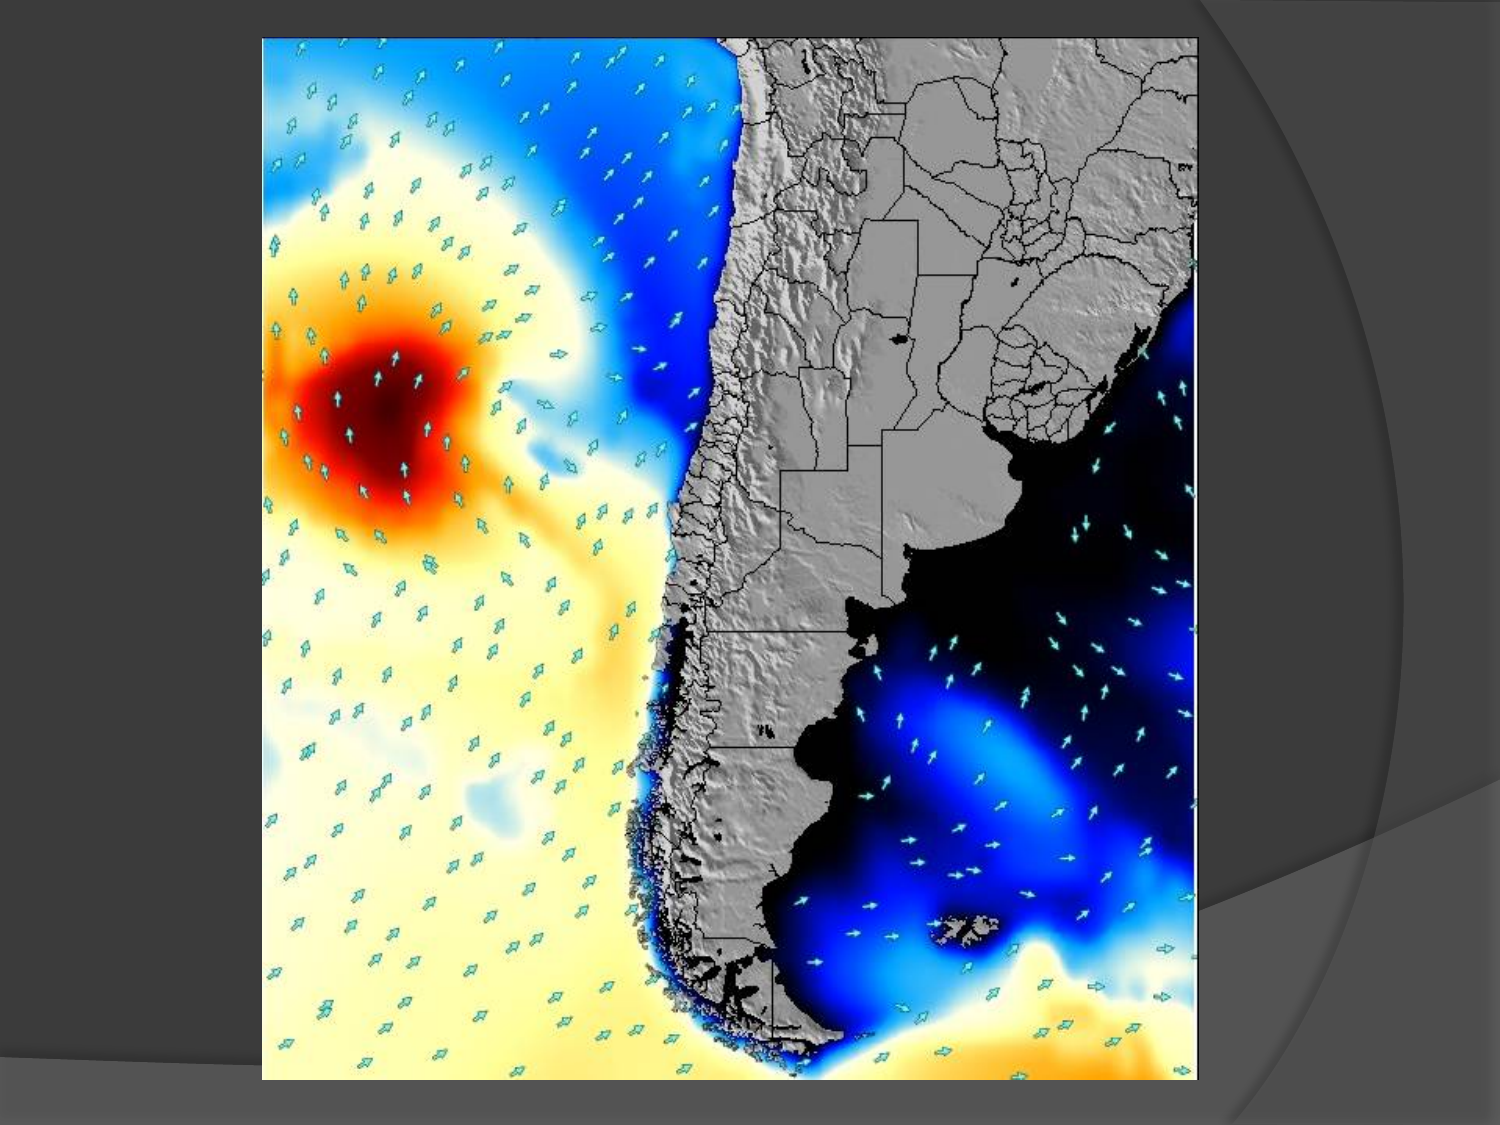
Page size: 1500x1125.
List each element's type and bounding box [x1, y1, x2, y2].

picture [262, 37, 1199, 1080]
